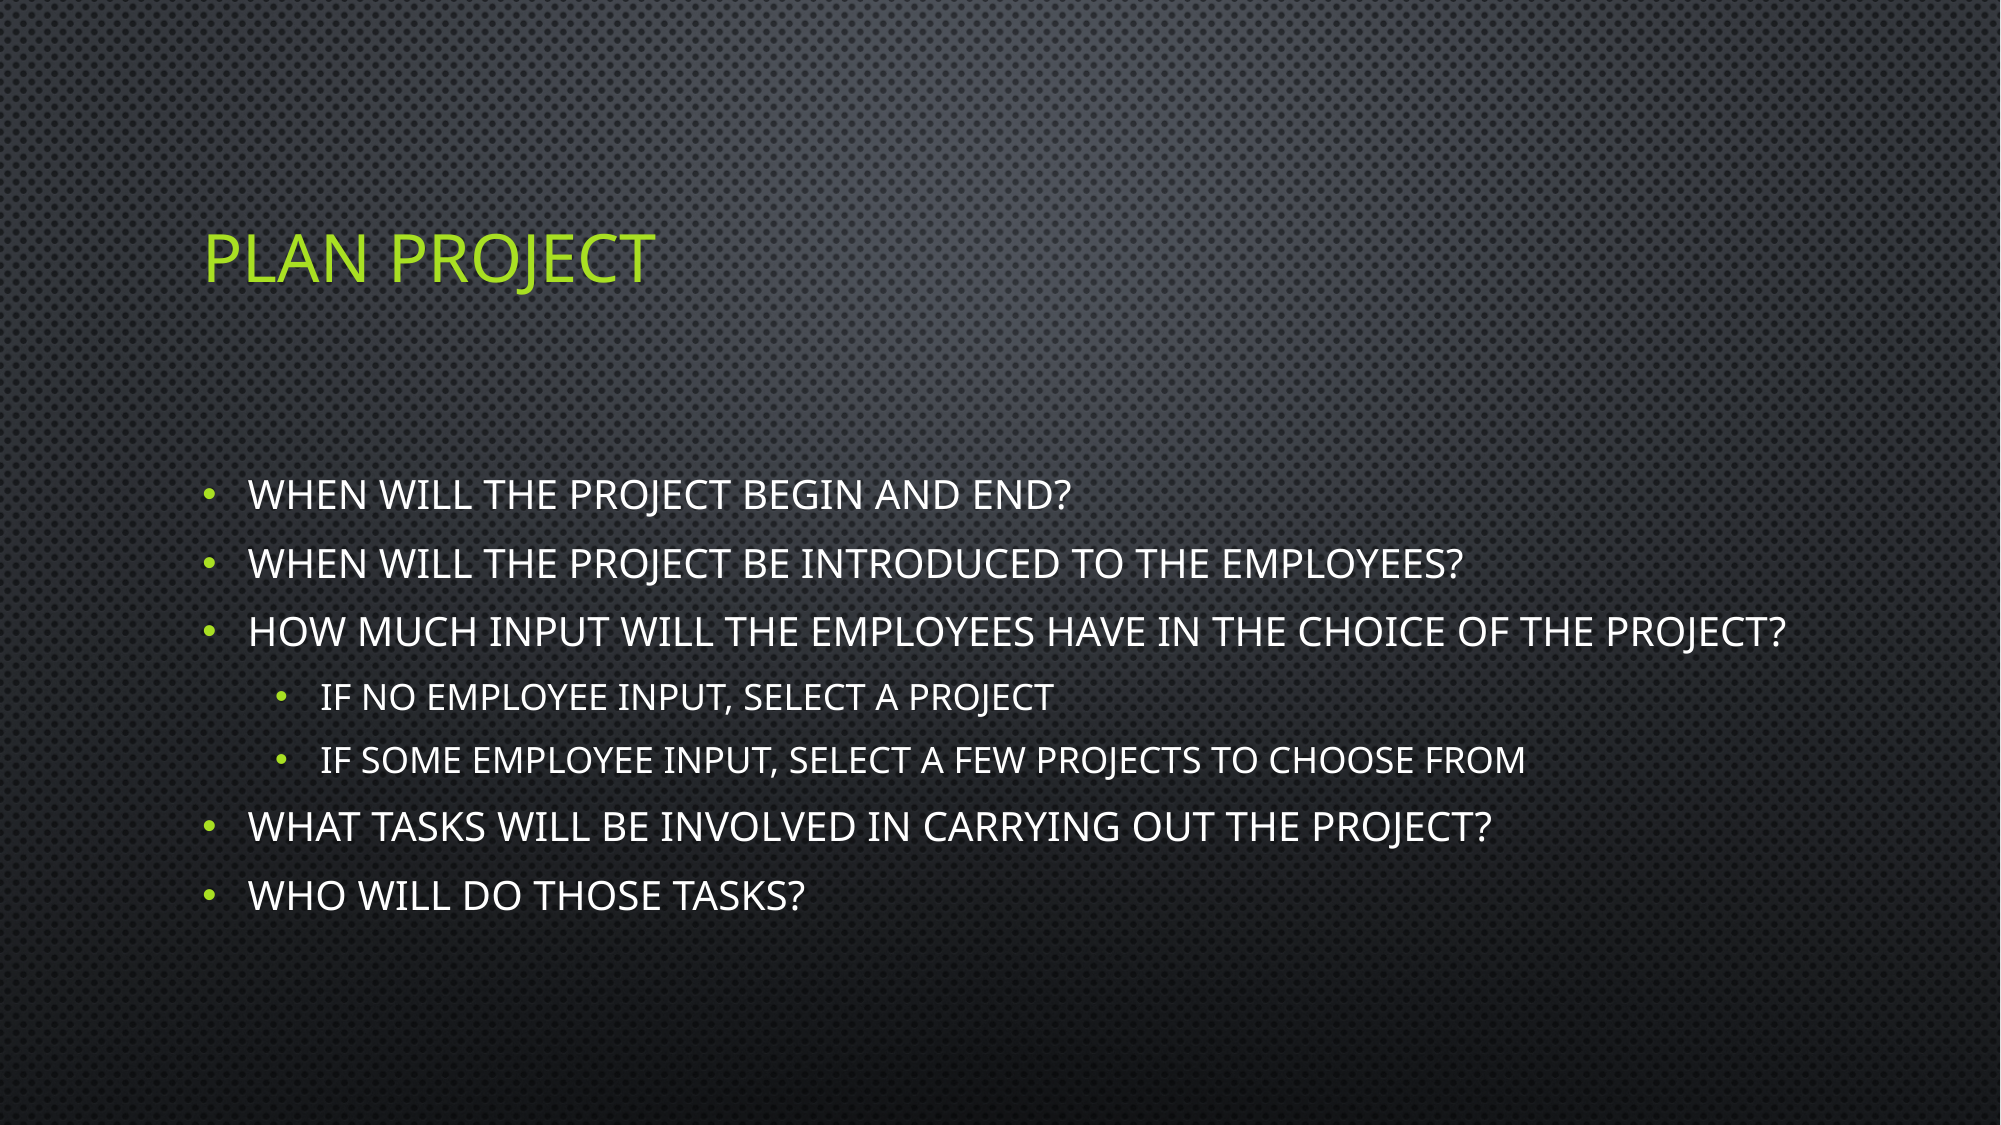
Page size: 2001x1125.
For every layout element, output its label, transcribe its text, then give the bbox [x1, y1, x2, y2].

list When will the project begin and end? When will the project be introduced to the employees? How much input will the employees have in the choice of the project? If no employee input, select a project If some employee input, select a few projects to choose from What tasks will be involved in carrying out the project? Who will do those tasks? [187, 437, 1813, 950]
title Plan project [187, 99, 1813, 413]
